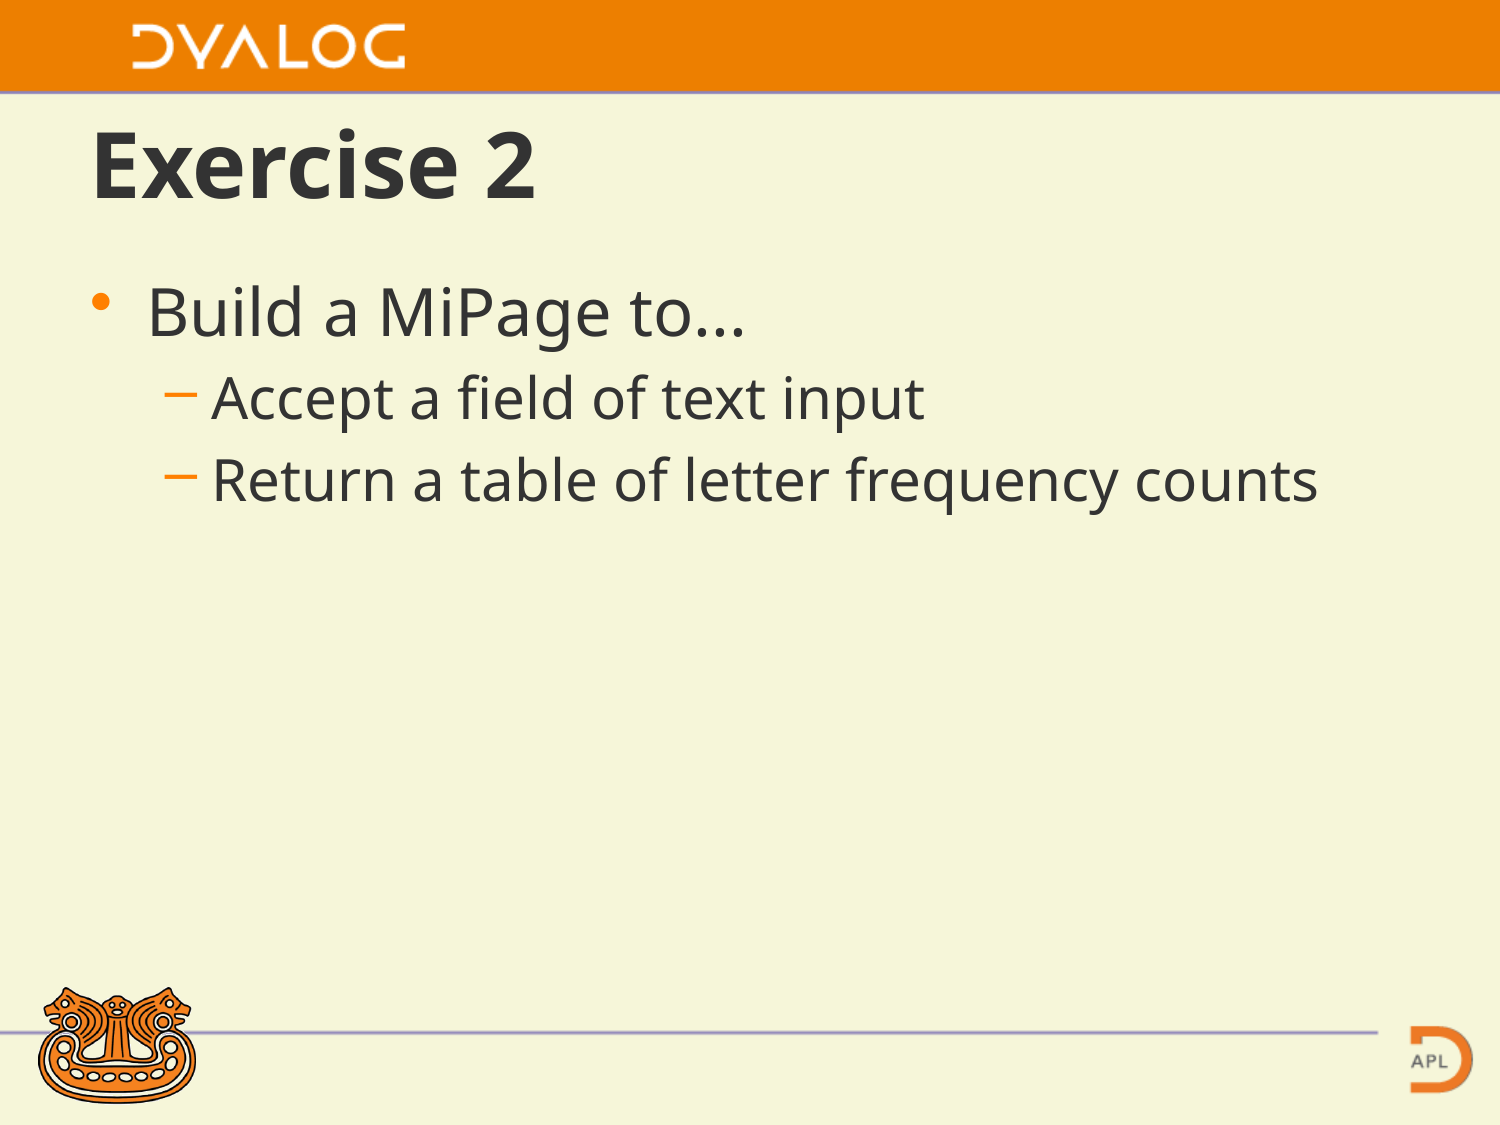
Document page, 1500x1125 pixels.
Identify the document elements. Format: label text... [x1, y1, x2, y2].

title Exercise 2 [75, 99, 1425, 233]
list Build a MiPage to... Accept a field of text input Return a table of letter frequency counts [75, 262, 1425, 1005]
picture [0, 0, 1500, 1125]
